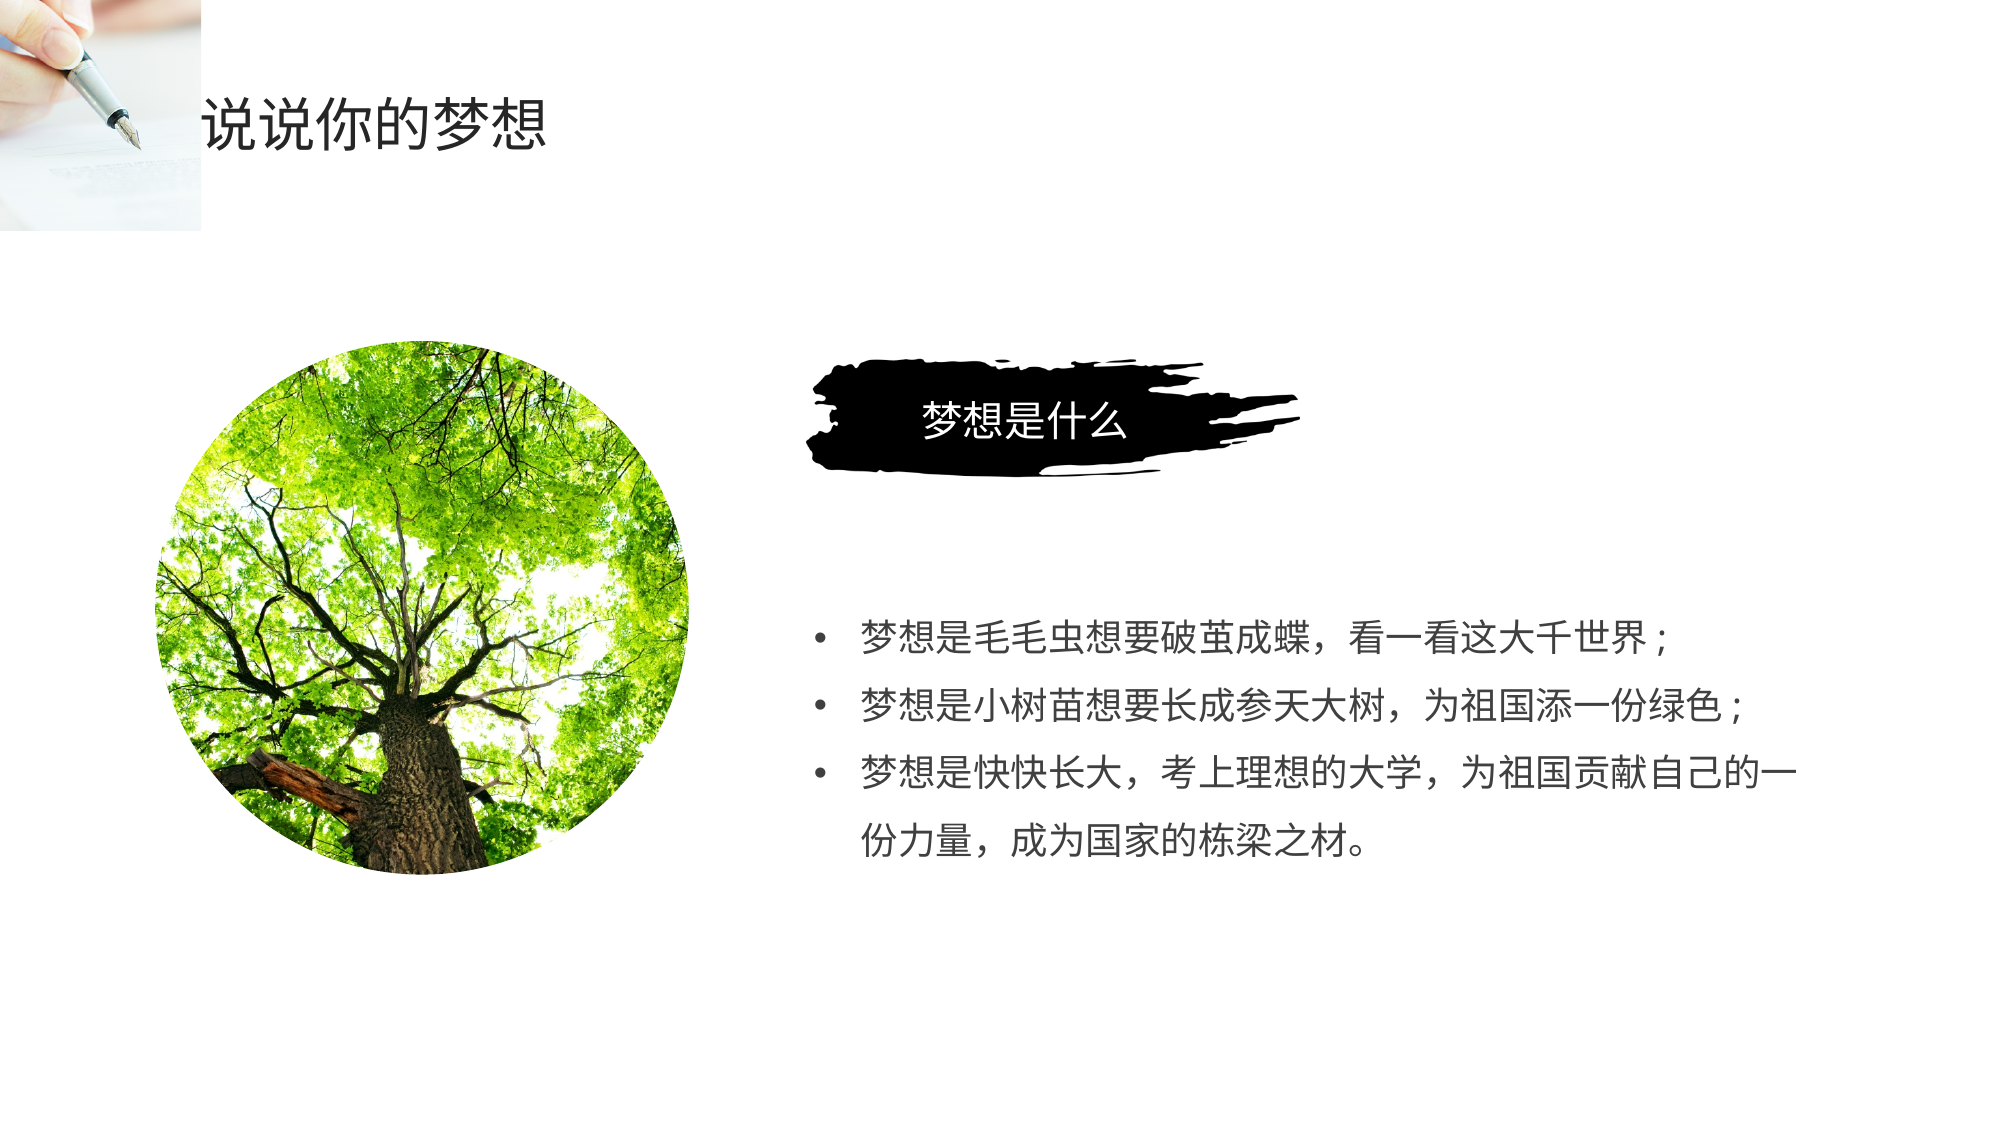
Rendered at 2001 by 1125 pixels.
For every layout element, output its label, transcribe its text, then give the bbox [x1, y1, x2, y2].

picture [155, 341, 689, 875]
text_box 调整心态 制定计划 [0, 0, 170, 162]
text_box 梦想是毛毛虫想要破茧成蝶，看一看这大千世界; 梦想是小树苗想要长成参天大树，为祖国添一份绿色; 梦想是快快长大，考上理想的大学，为祖国贡献自己的一份力量，成为国家的栋梁之材。 [799, 584, 1845, 870]
text_box 说说你的梦想 [184, 80, 1185, 166]
picture [0, 0, 141, 132]
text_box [798, 350, 1300, 482]
